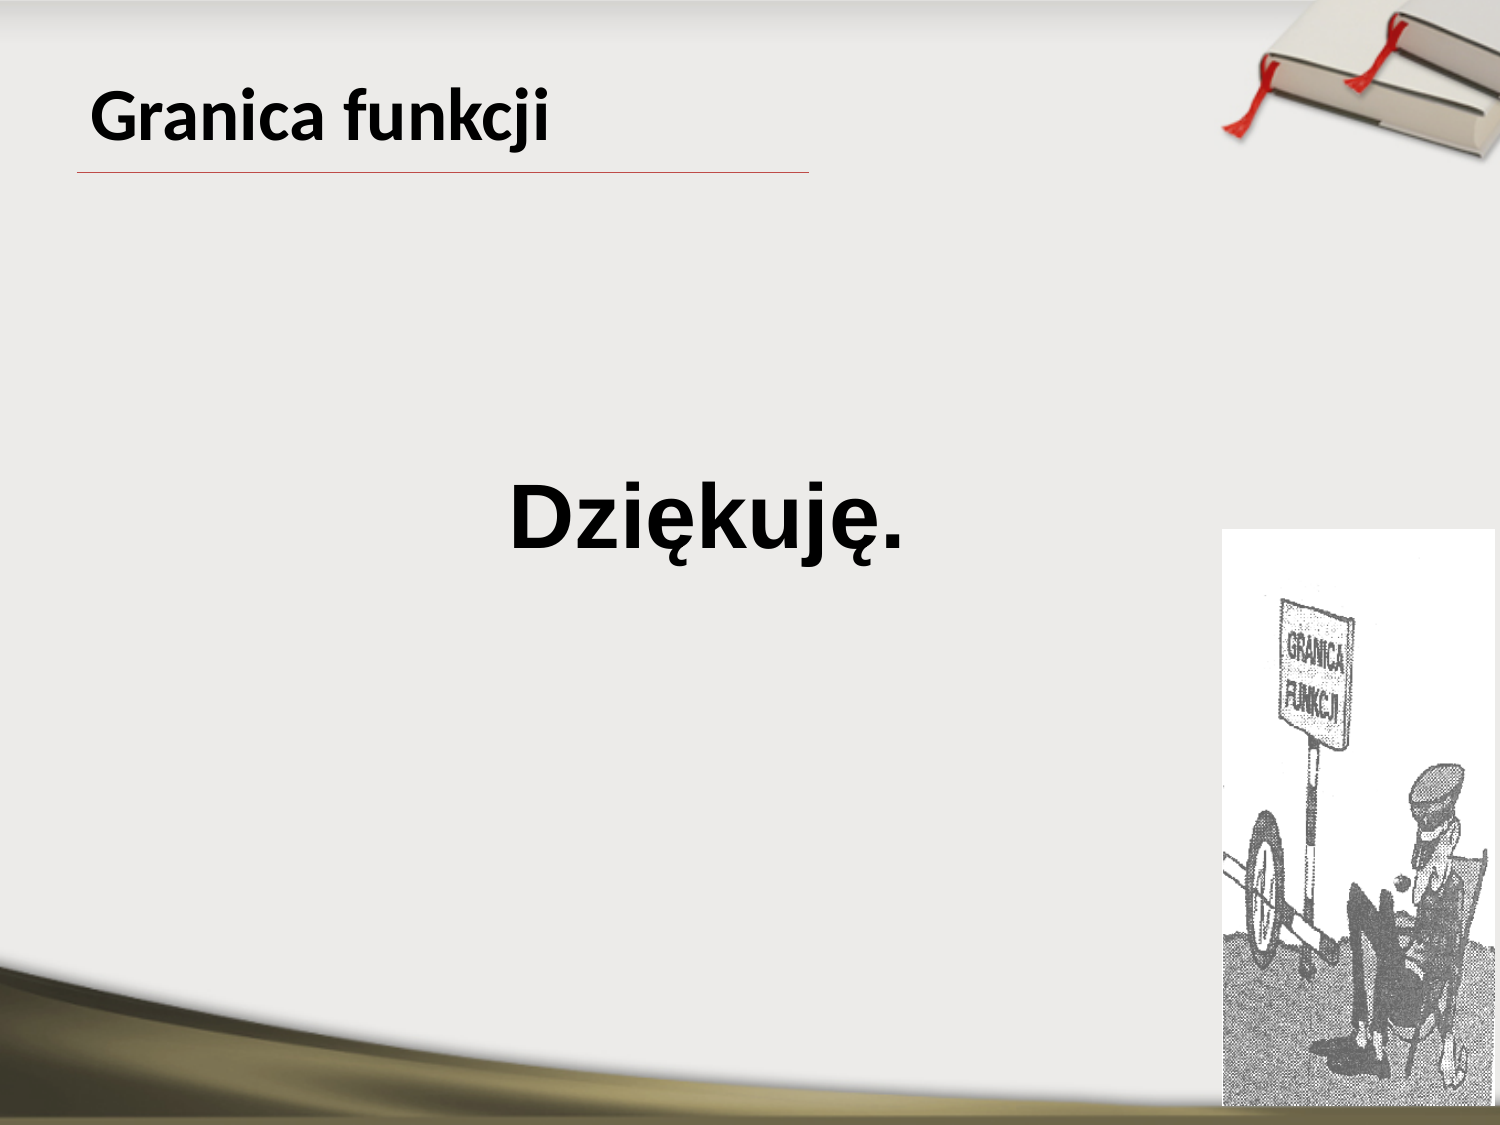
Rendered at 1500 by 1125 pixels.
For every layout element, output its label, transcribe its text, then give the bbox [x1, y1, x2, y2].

picture [0, 0, 1500, 1125]
text_box Dziękuję. [493, 449, 921, 654]
title Granica funkcji [75, 45, 1425, 176]
